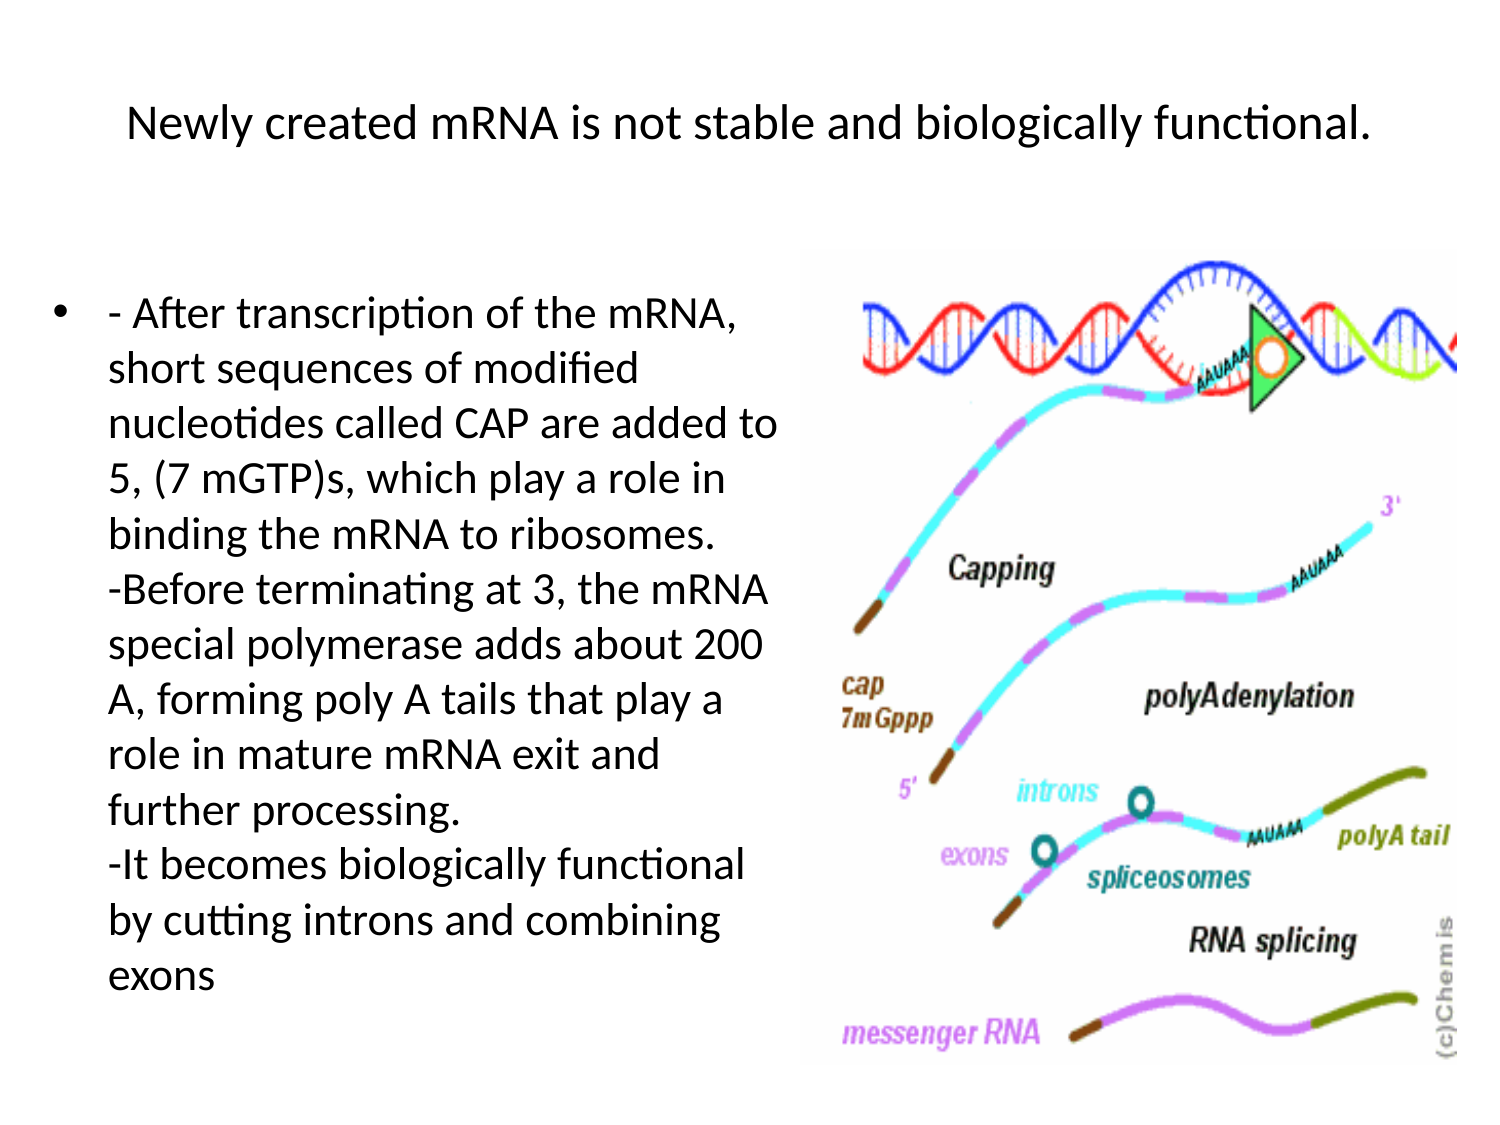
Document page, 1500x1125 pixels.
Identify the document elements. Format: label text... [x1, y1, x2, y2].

title Newly created mRNA is not stable and biologically functional. [75, 62, 1425, 250]
picture [799, 249, 1457, 1066]
list - After transcription of the mRNA, short sequences of modified nucleotides called CAP are added to 5, (7 mGTP)s, which play a role in binding the mRNA to ribosomes. -Before terminating at 3, the mRNA special polymerase adds about 200 A, forming poly A tails that play a role in mature mRNA exit and further processing. -It becomes biologically functional by cutting introns and combining exons [37, 275, 794, 1018]
